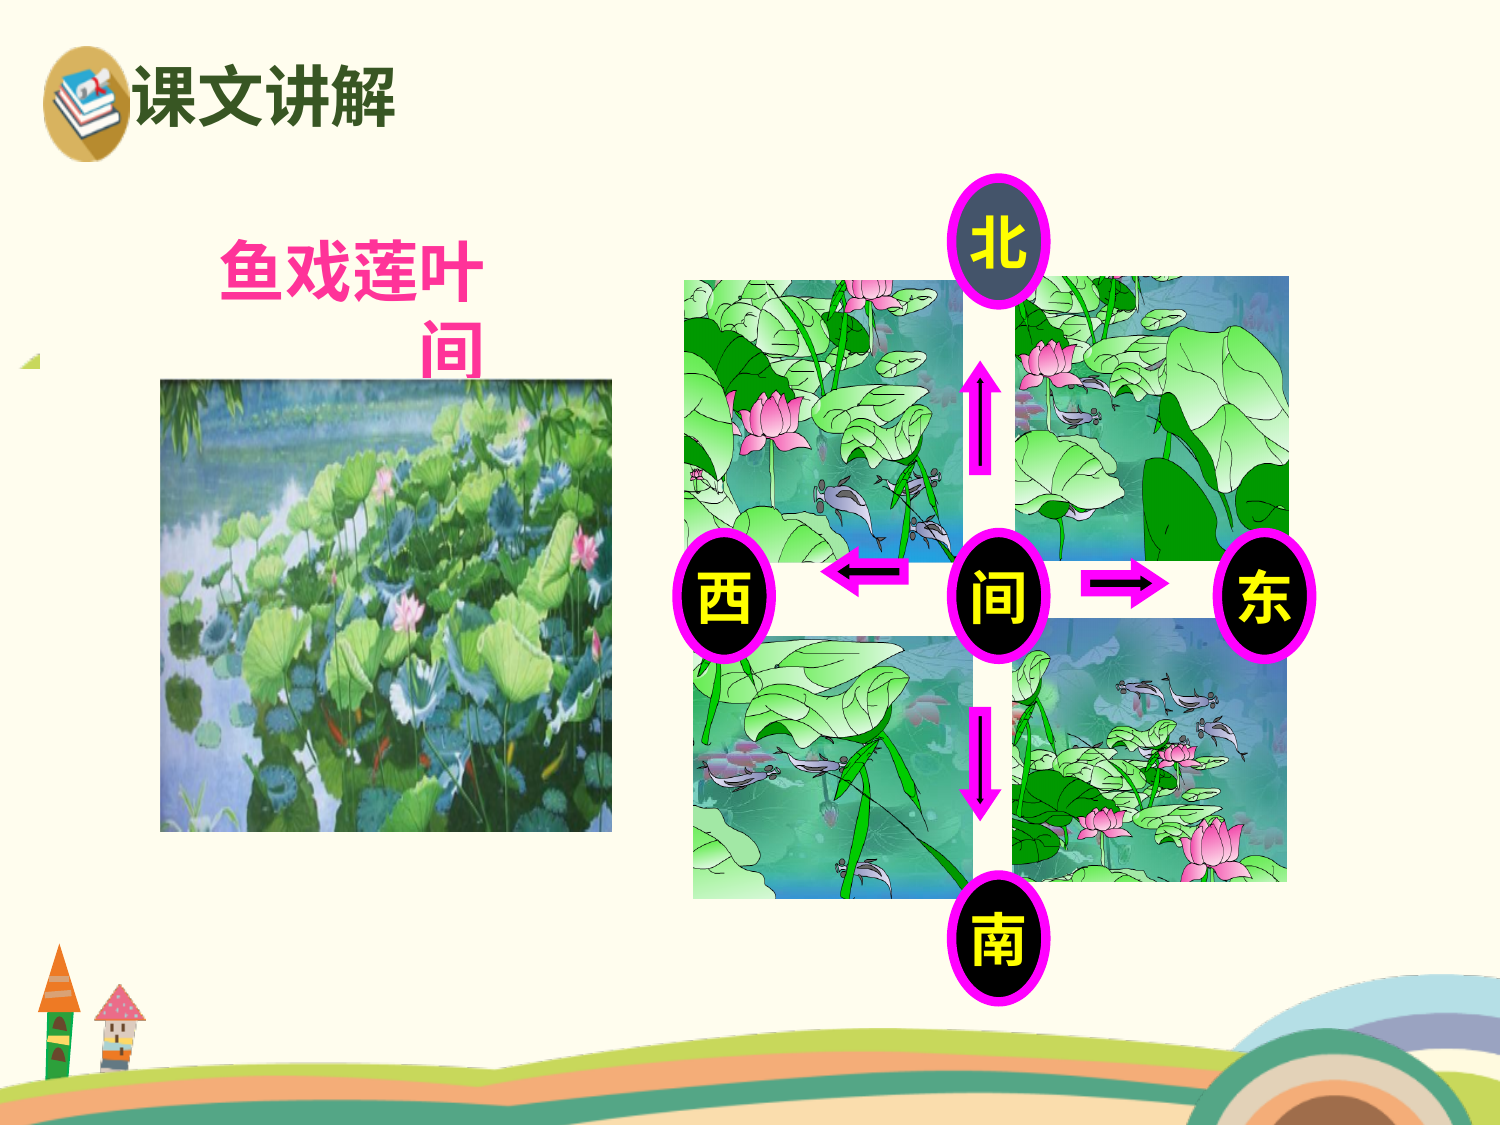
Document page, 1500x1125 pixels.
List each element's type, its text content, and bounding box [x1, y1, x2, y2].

text_box [1085, 566, 1162, 601]
picture [0, 0, 1500, 1125]
text_box 东 [1217, 541, 1312, 652]
text_box 北 [951, 178, 1046, 305]
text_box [1012, 618, 1287, 882]
text_box 间 [951, 532, 1046, 660]
text_box 课文讲解 [115, 47, 413, 143]
text_box [973, 711, 993, 813]
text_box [693, 636, 973, 899]
text_box [967, 368, 993, 471]
text_box 西 [676, 562, 772, 644]
text_box 南 [951, 874, 1046, 1002]
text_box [684, 280, 963, 563]
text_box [1015, 276, 1289, 561]
text_box [828, 563, 905, 589]
text_box 鱼戏莲叶间 [190, 222, 501, 378]
